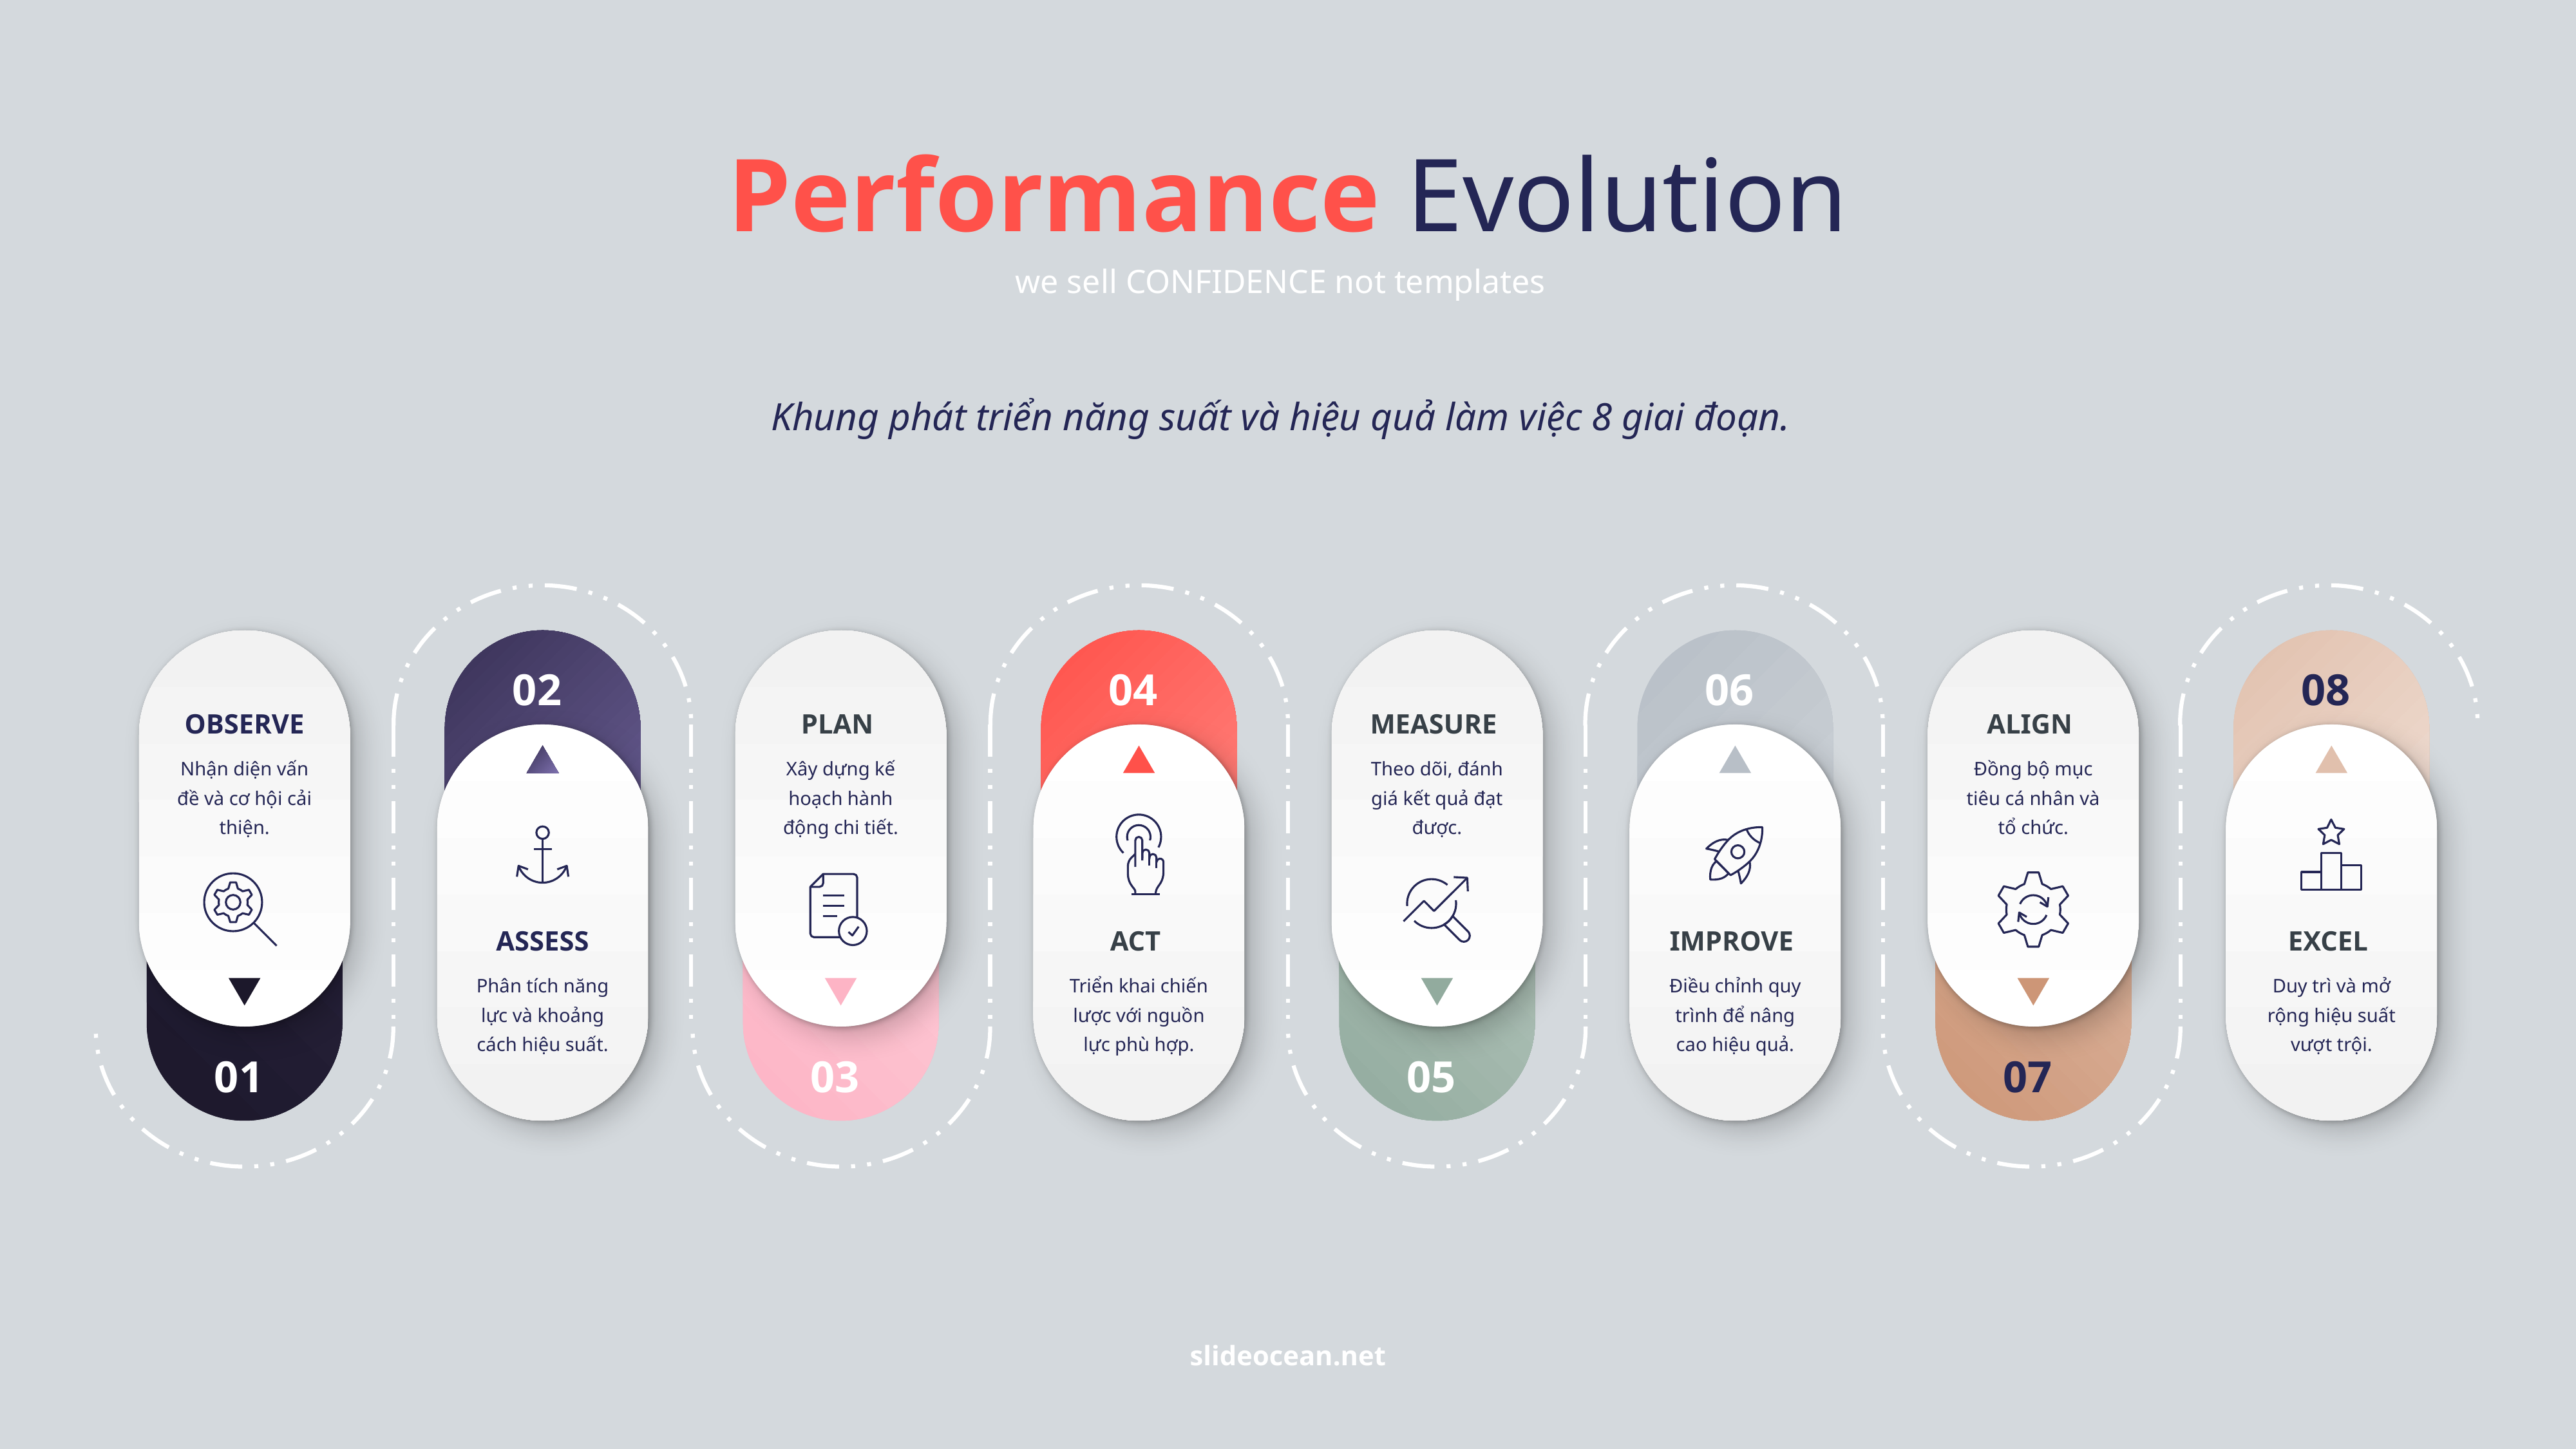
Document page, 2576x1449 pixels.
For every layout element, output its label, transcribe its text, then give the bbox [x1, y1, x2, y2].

text_box we sell CONFIDENCE not templates [1005, 257, 1556, 305]
text_box Performance Evolution [718, 126, 1858, 257]
text_box Khung phát triển năng suất và hiệu quả làm việc 8 giai đoạn. [761, 388, 1800, 443]
text_box slideocean.net [1180, 1334, 1396, 1376]
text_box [95, 585, 2478, 1167]
